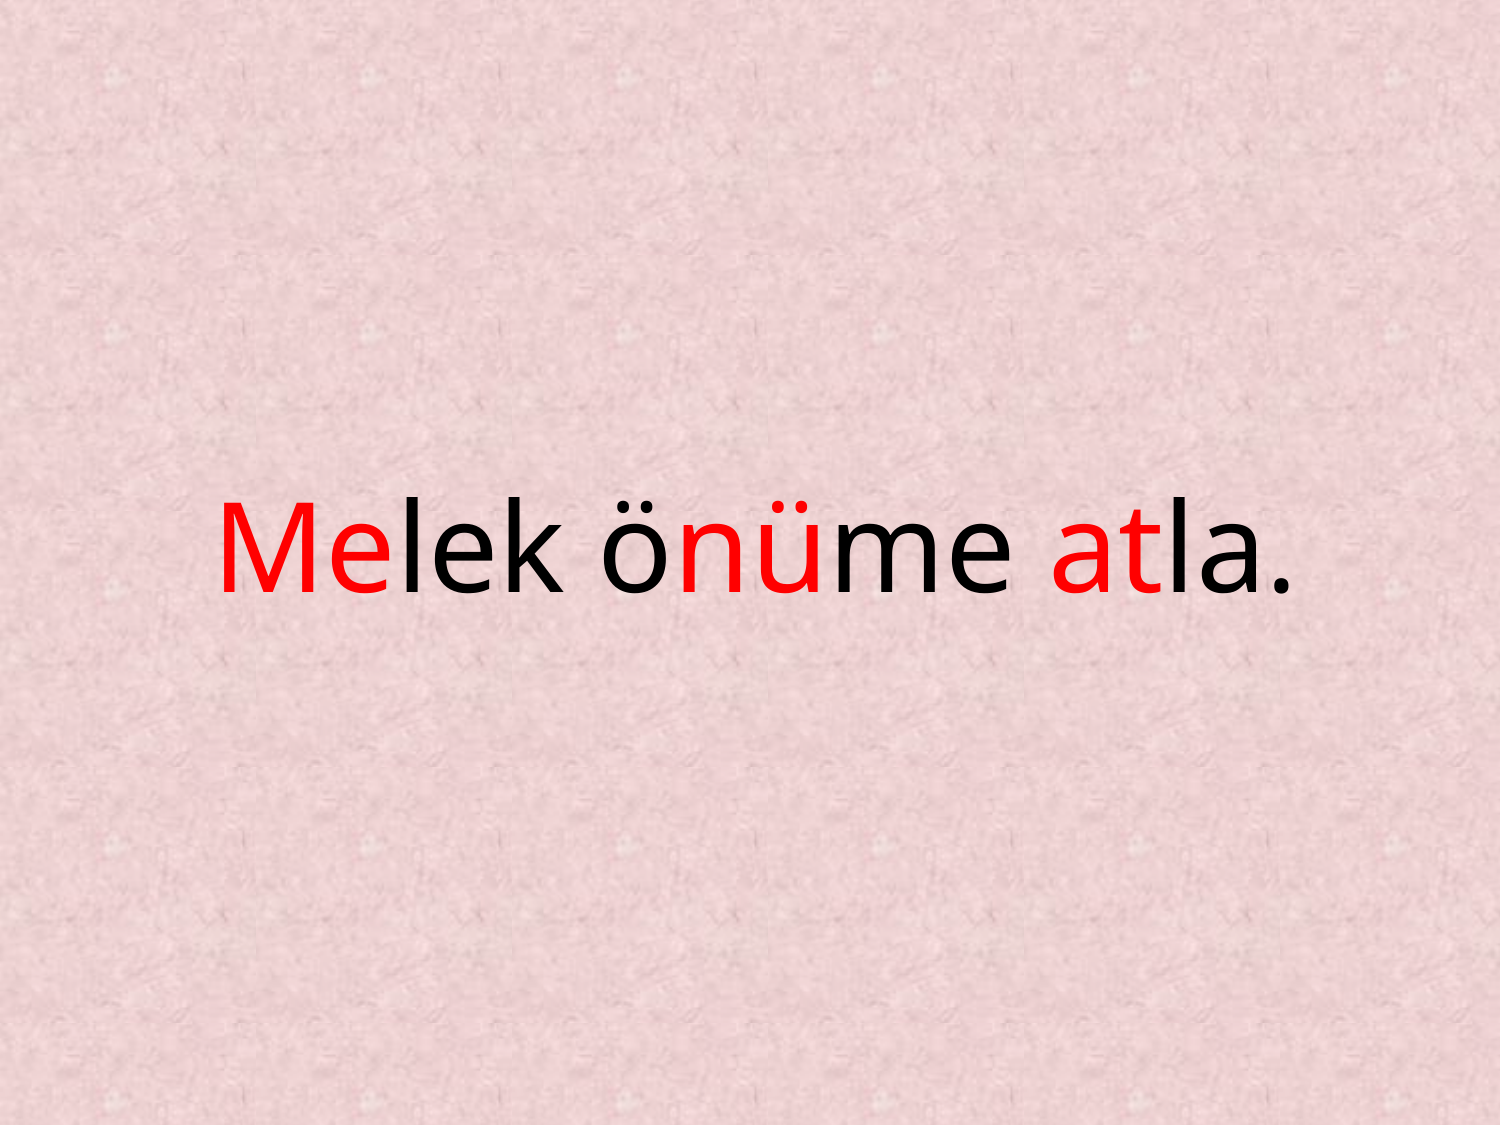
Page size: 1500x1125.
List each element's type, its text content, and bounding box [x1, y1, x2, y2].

title Melek önüme atla. [117, 421, 1393, 663]
